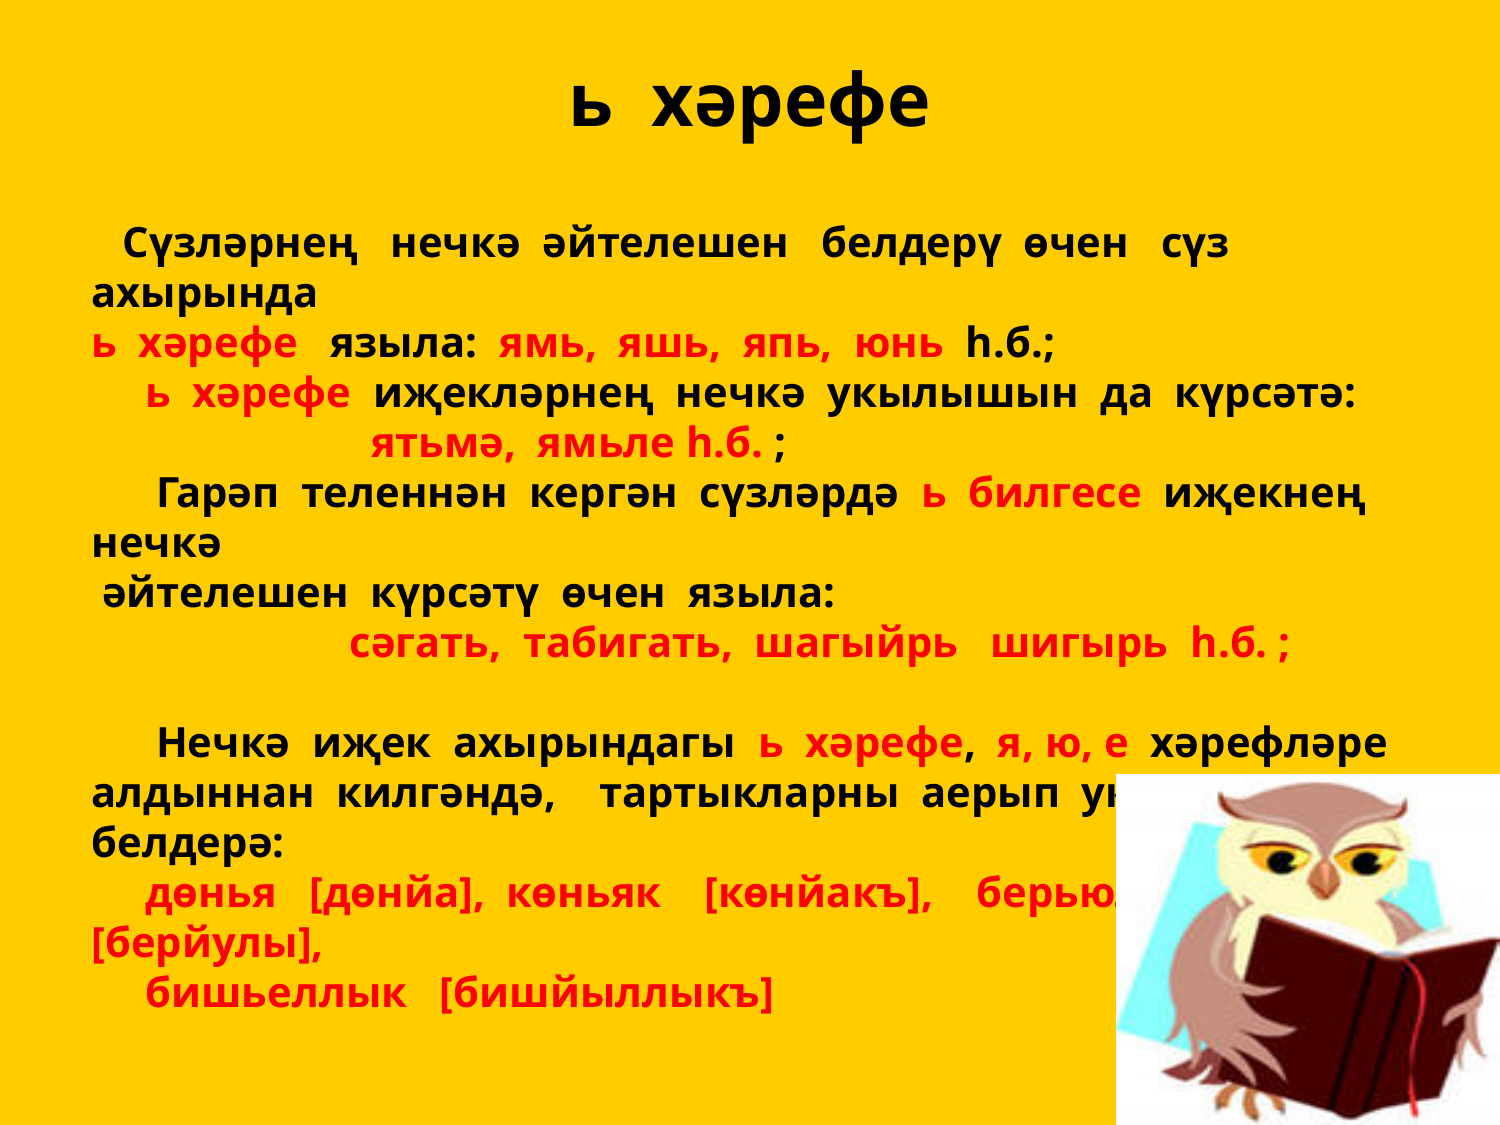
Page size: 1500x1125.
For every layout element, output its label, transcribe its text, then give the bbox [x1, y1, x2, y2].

title ь хәрефе [75, 45, 1425, 149]
text_box Сүзләрнең нечкә әйтелешен белдерү өчен сүз ахырында ь хәрефе языла: ямь, яшь, япь, юнь һ.б.; ь хәрефе иҗекләрнең нечкә укылышын да күрсәтә: ятьмә, ямьле һ.б. ; Гарәп теленнән кергән сүзләрдә ь билгесе иҗекнең нечкә әйтелешен күрсәтү өчен языла: сәгать, табигать, шагыйрь шигырь һ.б. ; Нечкә иҗек ахырындагы ь хәрефе, я, ю, е хәрефләре алдыннан килгәндә, тартыкларны аерып укуны белдерә: дөнья [дөнйа], көньяк [көнйакъ], берьюлы [берйулы], бишьеллык [бишйыллыкъ] [76, 208, 1424, 1074]
picture [1115, 774, 1500, 1125]
